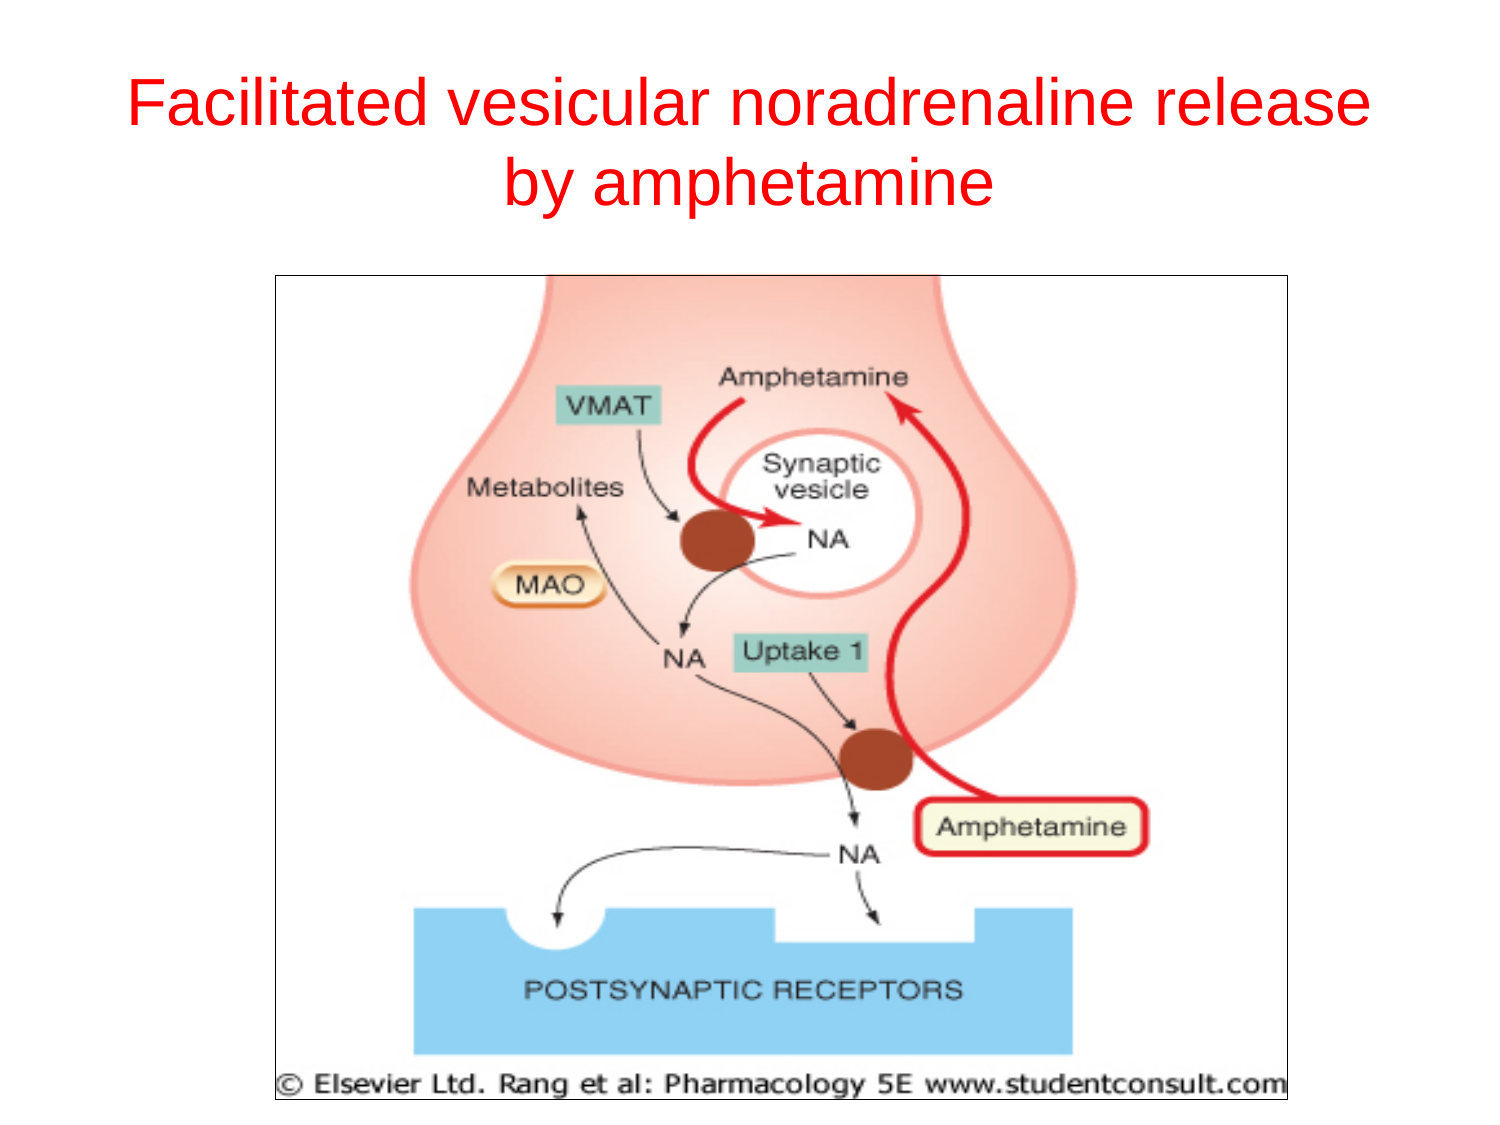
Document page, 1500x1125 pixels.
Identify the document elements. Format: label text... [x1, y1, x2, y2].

title Facilitated vesicular noradrenaline release by amphetamine [75, 45, 1425, 233]
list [274, 274, 1288, 1101]
